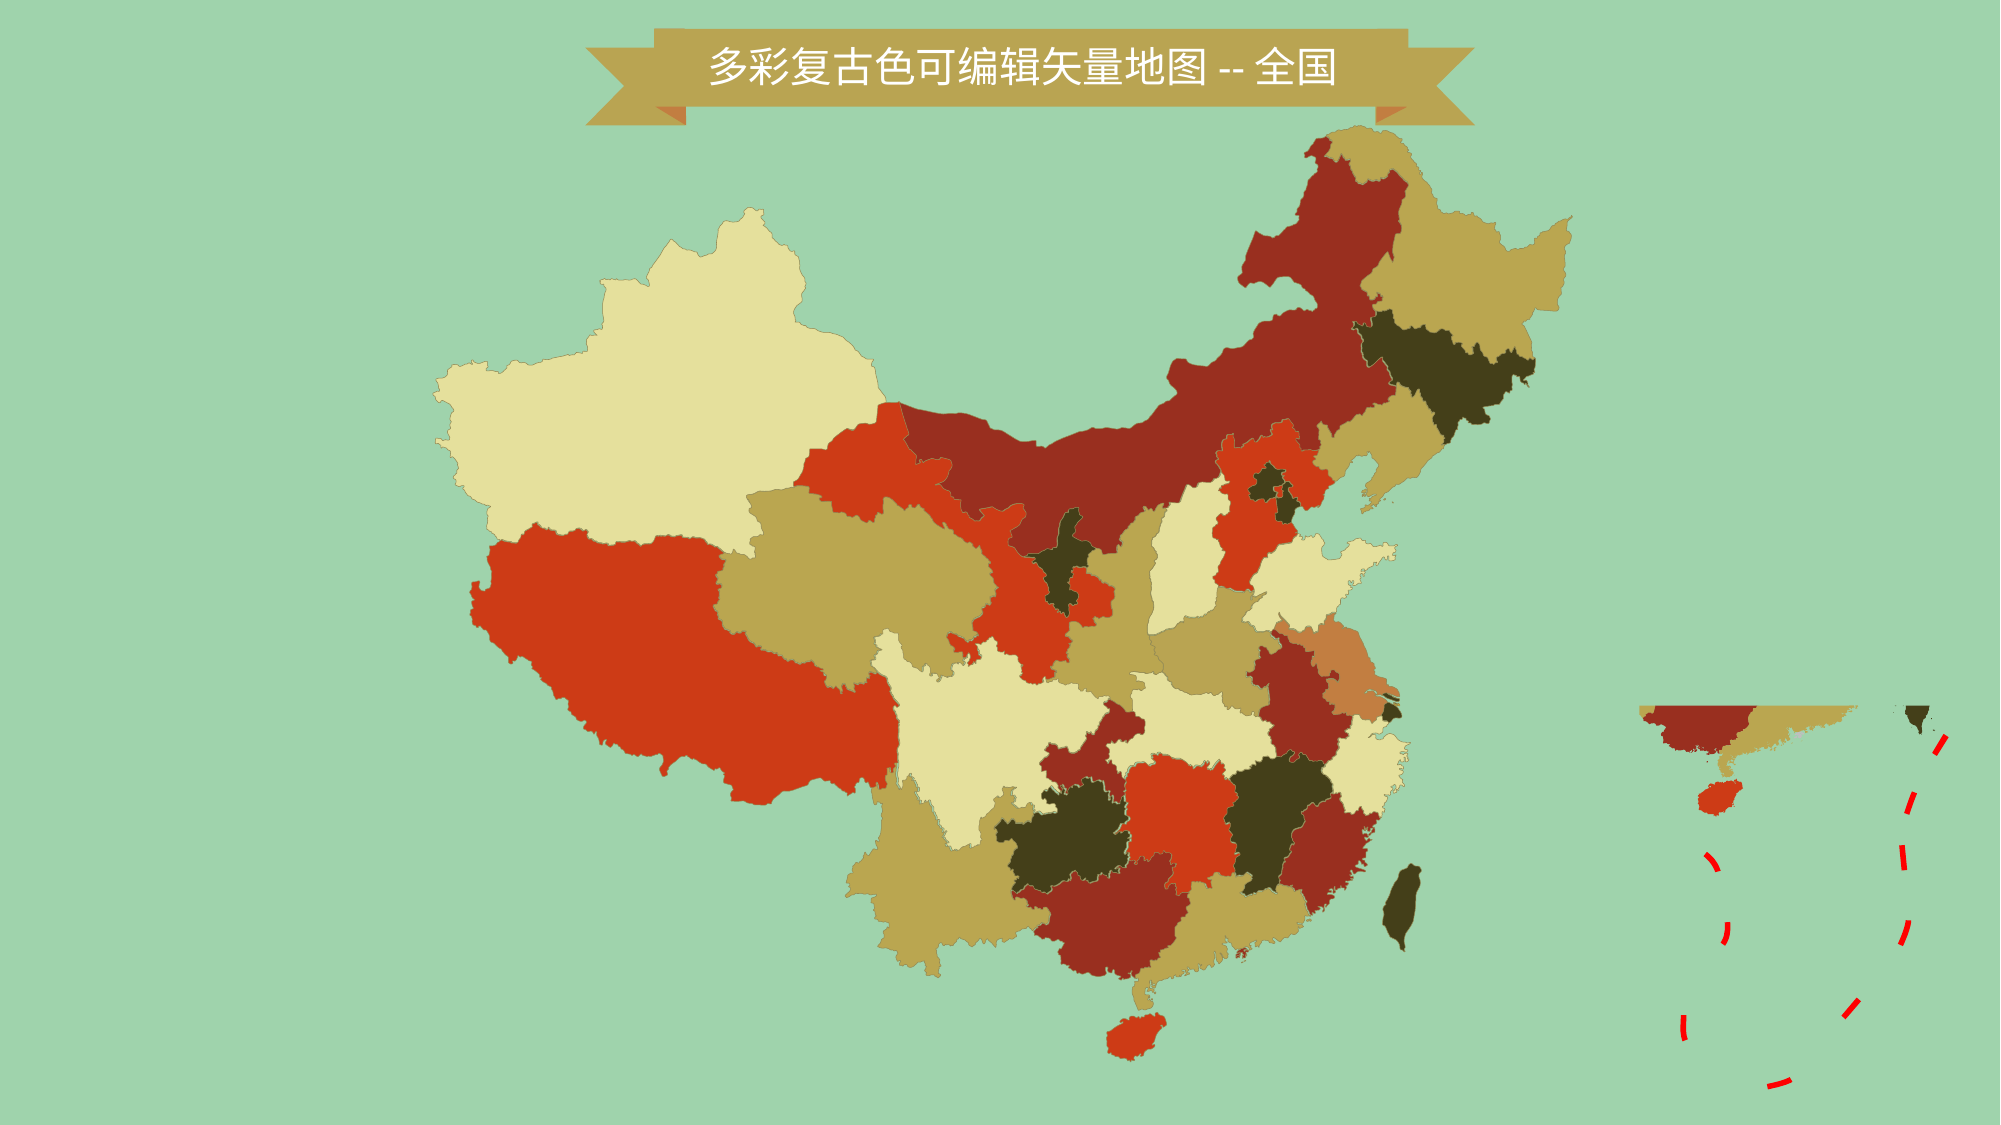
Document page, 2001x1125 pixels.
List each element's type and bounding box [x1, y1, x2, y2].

text_box [1932, 733, 1949, 756]
text_box [432, 125, 1573, 1063]
text_box [1841, 997, 1862, 1020]
text_box [1892, 705, 1936, 735]
text_box [1717, 705, 1859, 778]
text_box [1642, 705, 1715, 763]
text_box [1720, 921, 1731, 946]
text_box [1680, 1015, 1688, 1042]
text_box [1904, 791, 1918, 815]
text_box [1899, 844, 1908, 871]
text_box [1897, 920, 1912, 947]
text_box [1703, 851, 1721, 873]
text_box [1766, 1077, 1793, 1090]
text_box [1697, 778, 1744, 817]
text_box [584, 28, 1476, 126]
